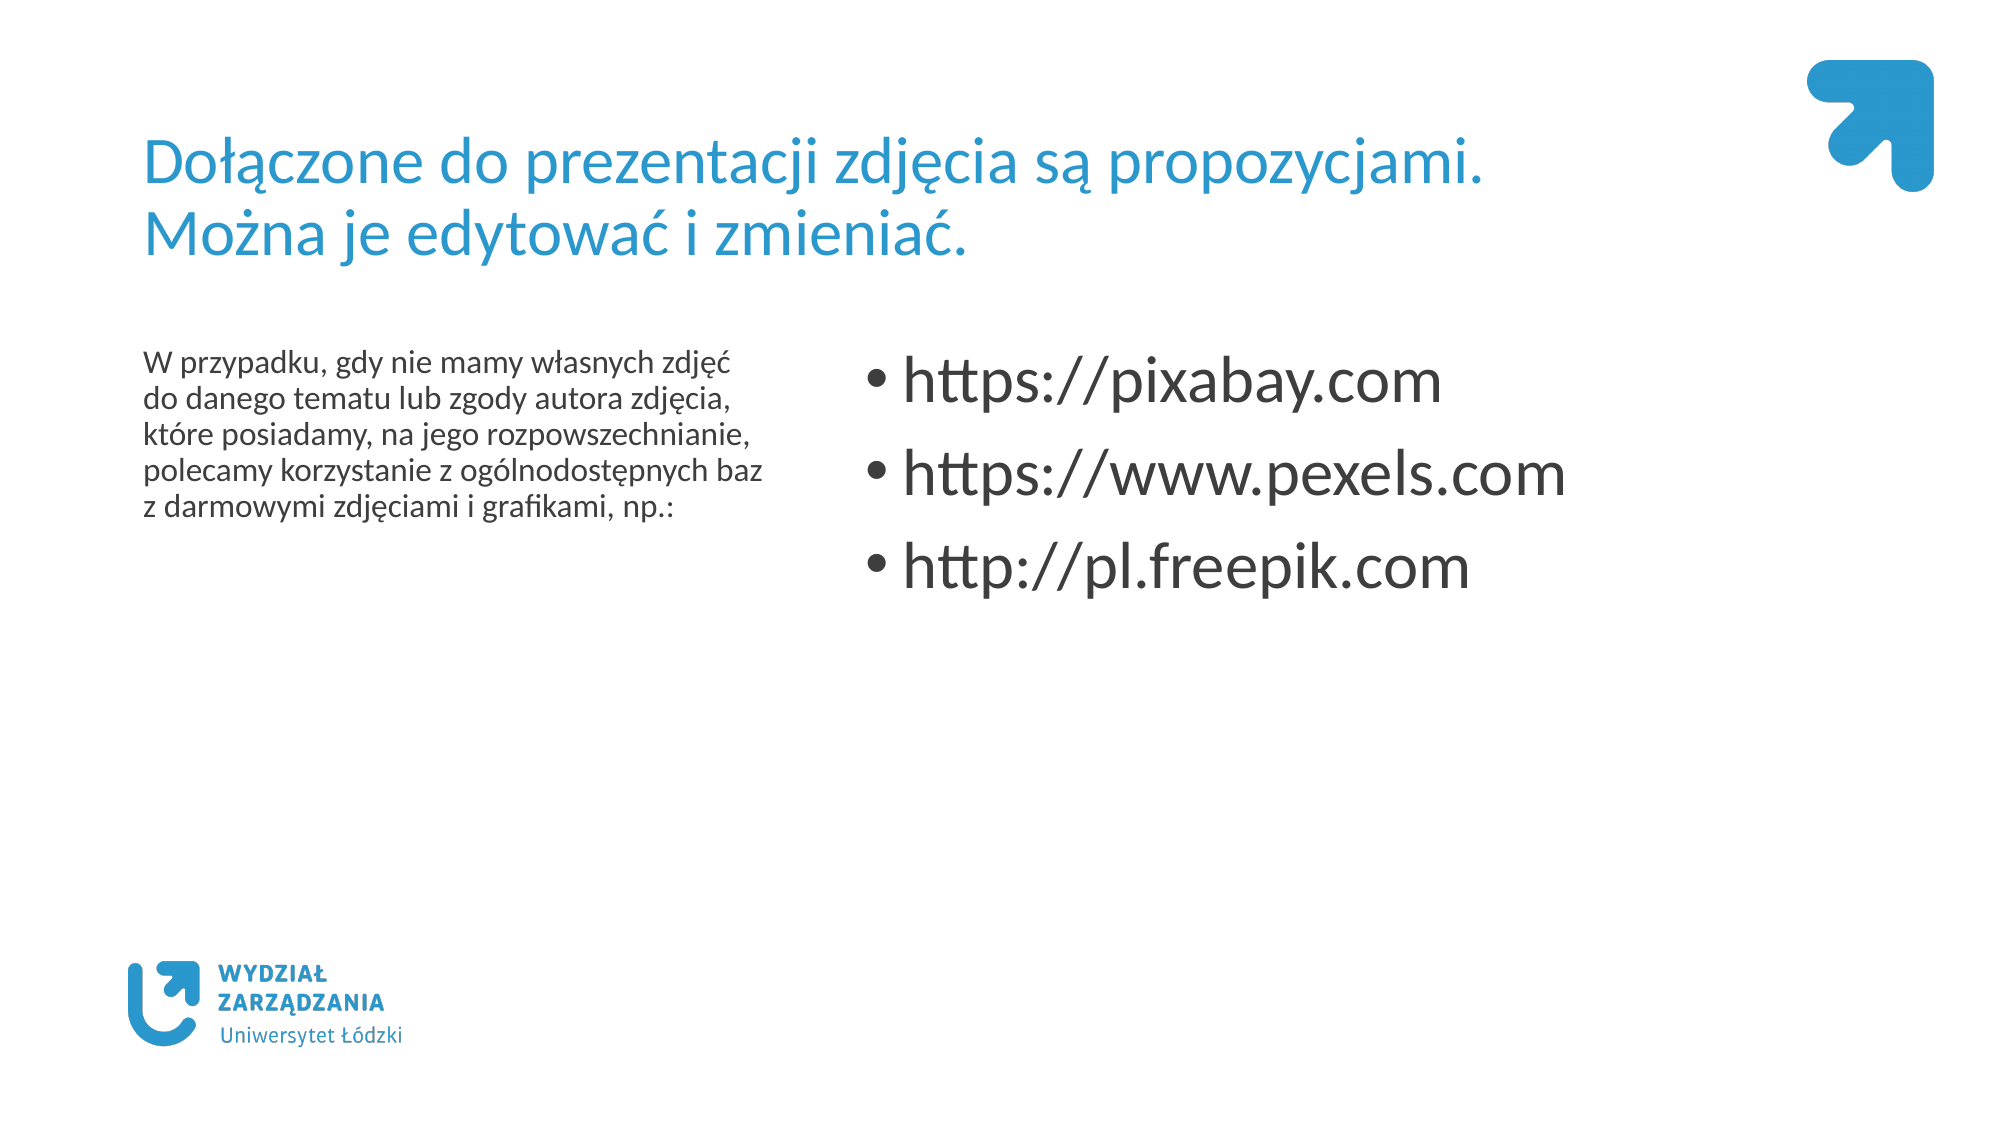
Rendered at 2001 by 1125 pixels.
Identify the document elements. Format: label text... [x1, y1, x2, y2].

list W przypadku, gdy nie mamy własnych zdjęć do danego tematu lub zgody autora zdjęcia, które posiadamy, na jego rozpowszechnianie, polecamy korzystanie z ogólnodostępnych baz z darmowymi zdjęciami i grafikami, np.: [128, 337, 783, 963]
title Dołączone do prezentacji zdjęcia są propozycjami. Można je edytować i zmieniać. [128, 59, 1808, 278]
picture [1808, 60, 1934, 192]
list https://pixabay.com https://www.pexels.com http://pl.freepik.com [850, 337, 1808, 962]
picture [128, 963, 401, 1047]
